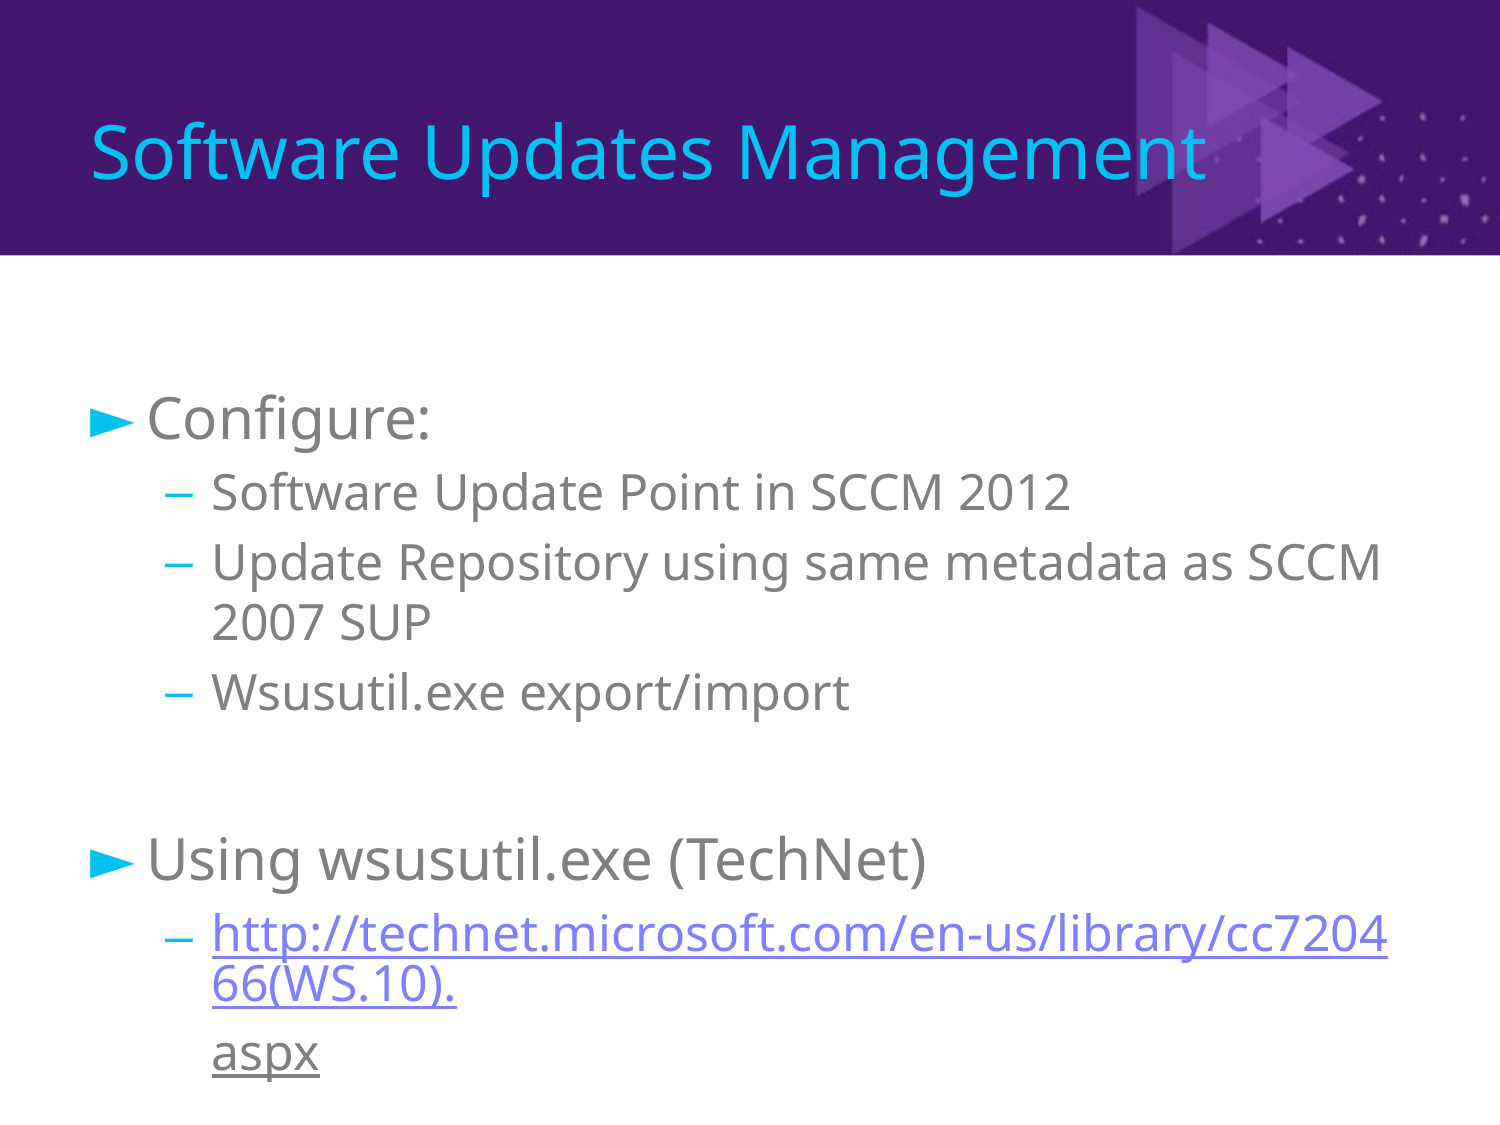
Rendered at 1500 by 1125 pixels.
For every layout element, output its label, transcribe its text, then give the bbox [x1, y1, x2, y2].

title Software Updates Management [75, 56, 1425, 244]
list Configure: Software Update Point in SCCM 2012 Update Repository using same metadata as SCCM 2007 SUP Wsusutil.exe export/import Using wsusutil.exe (TechNet) http://technet.microsoft.com/en-us/library/cc720466(WS.10).aspx [75, 373, 1425, 1071]
picture [0, 0, 1500, 255]
